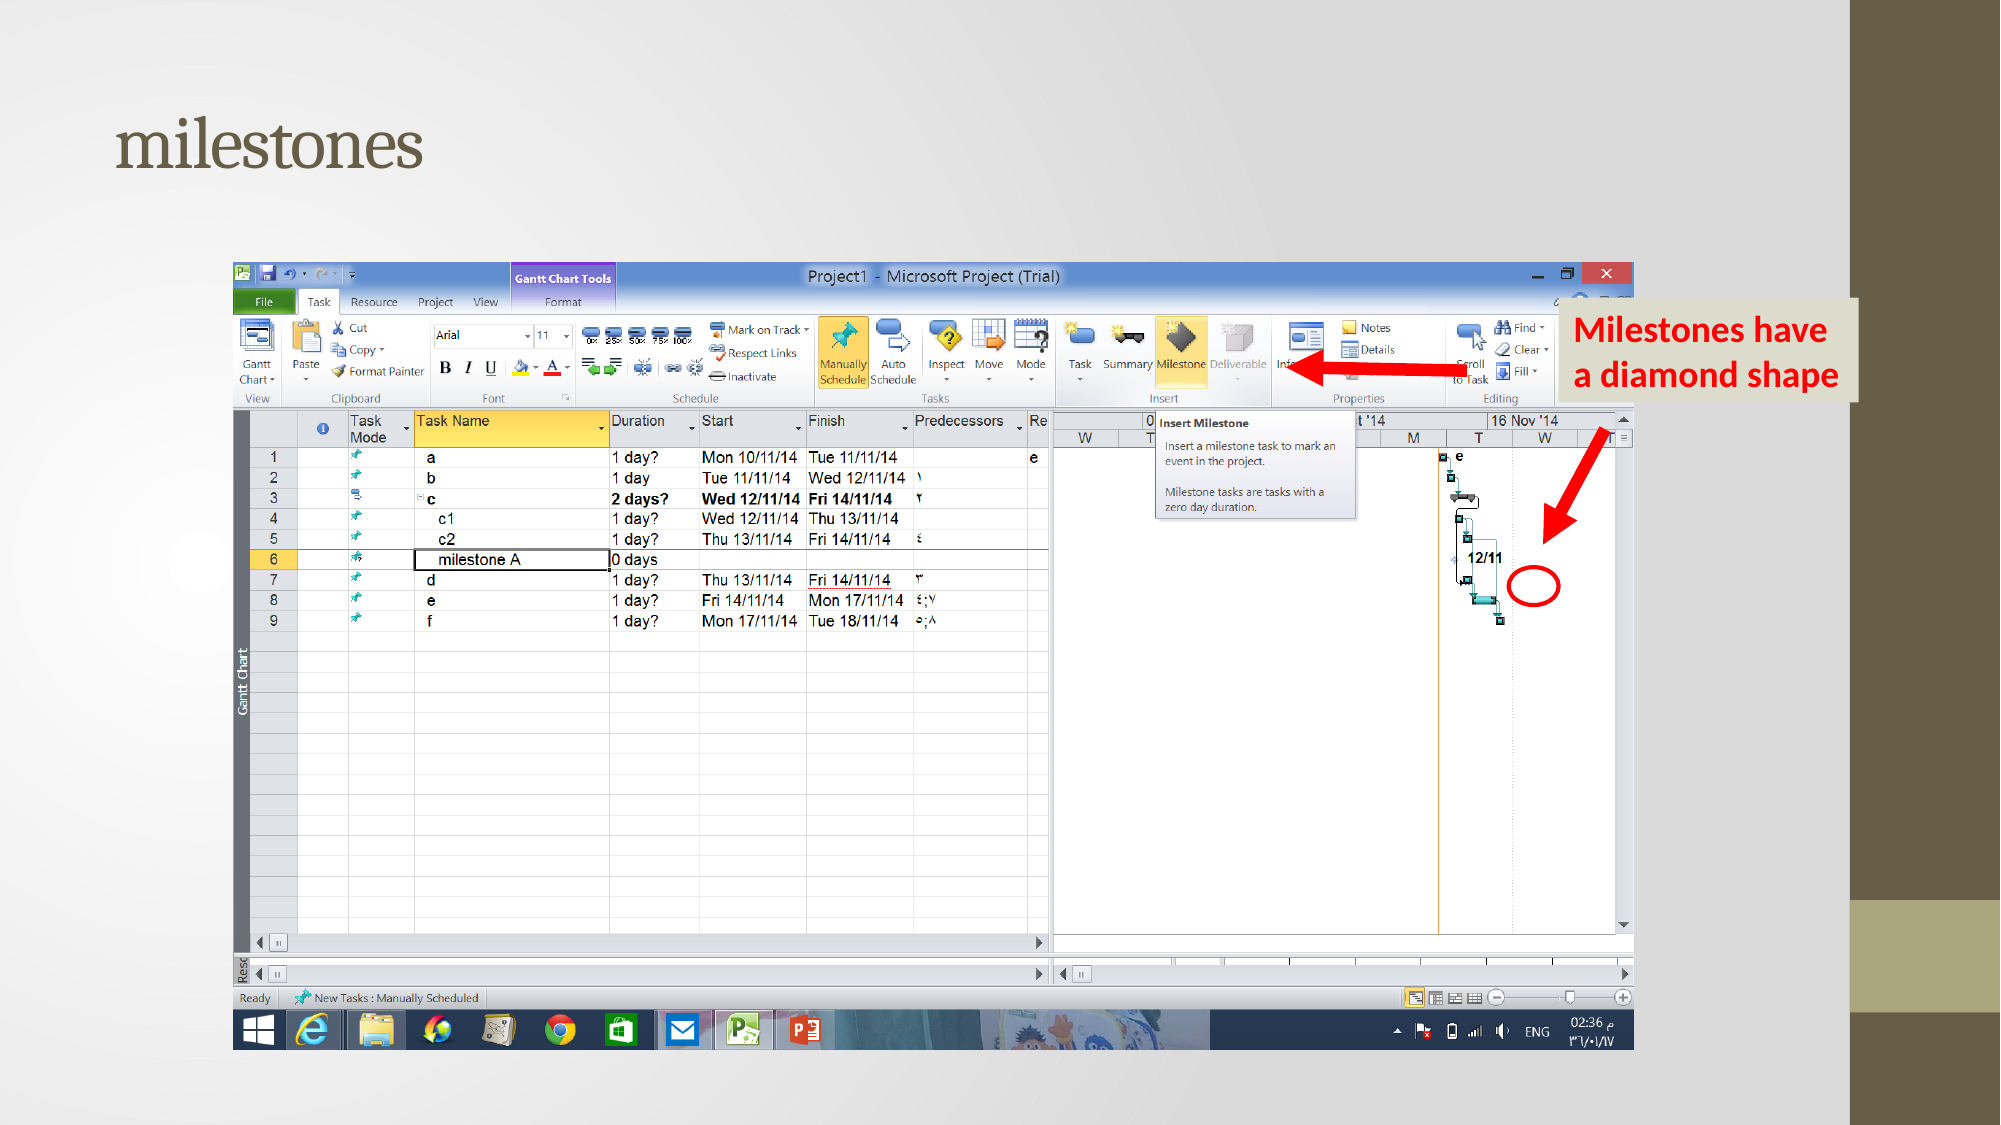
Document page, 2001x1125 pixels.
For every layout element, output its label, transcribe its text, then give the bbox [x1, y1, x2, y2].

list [232, 261, 1634, 1051]
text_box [1542, 428, 1606, 546]
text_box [1285, 366, 1468, 372]
title milestones [99, 45, 1767, 233]
text_box Milestones have a diamond shape [1644, 297, 1859, 403]
